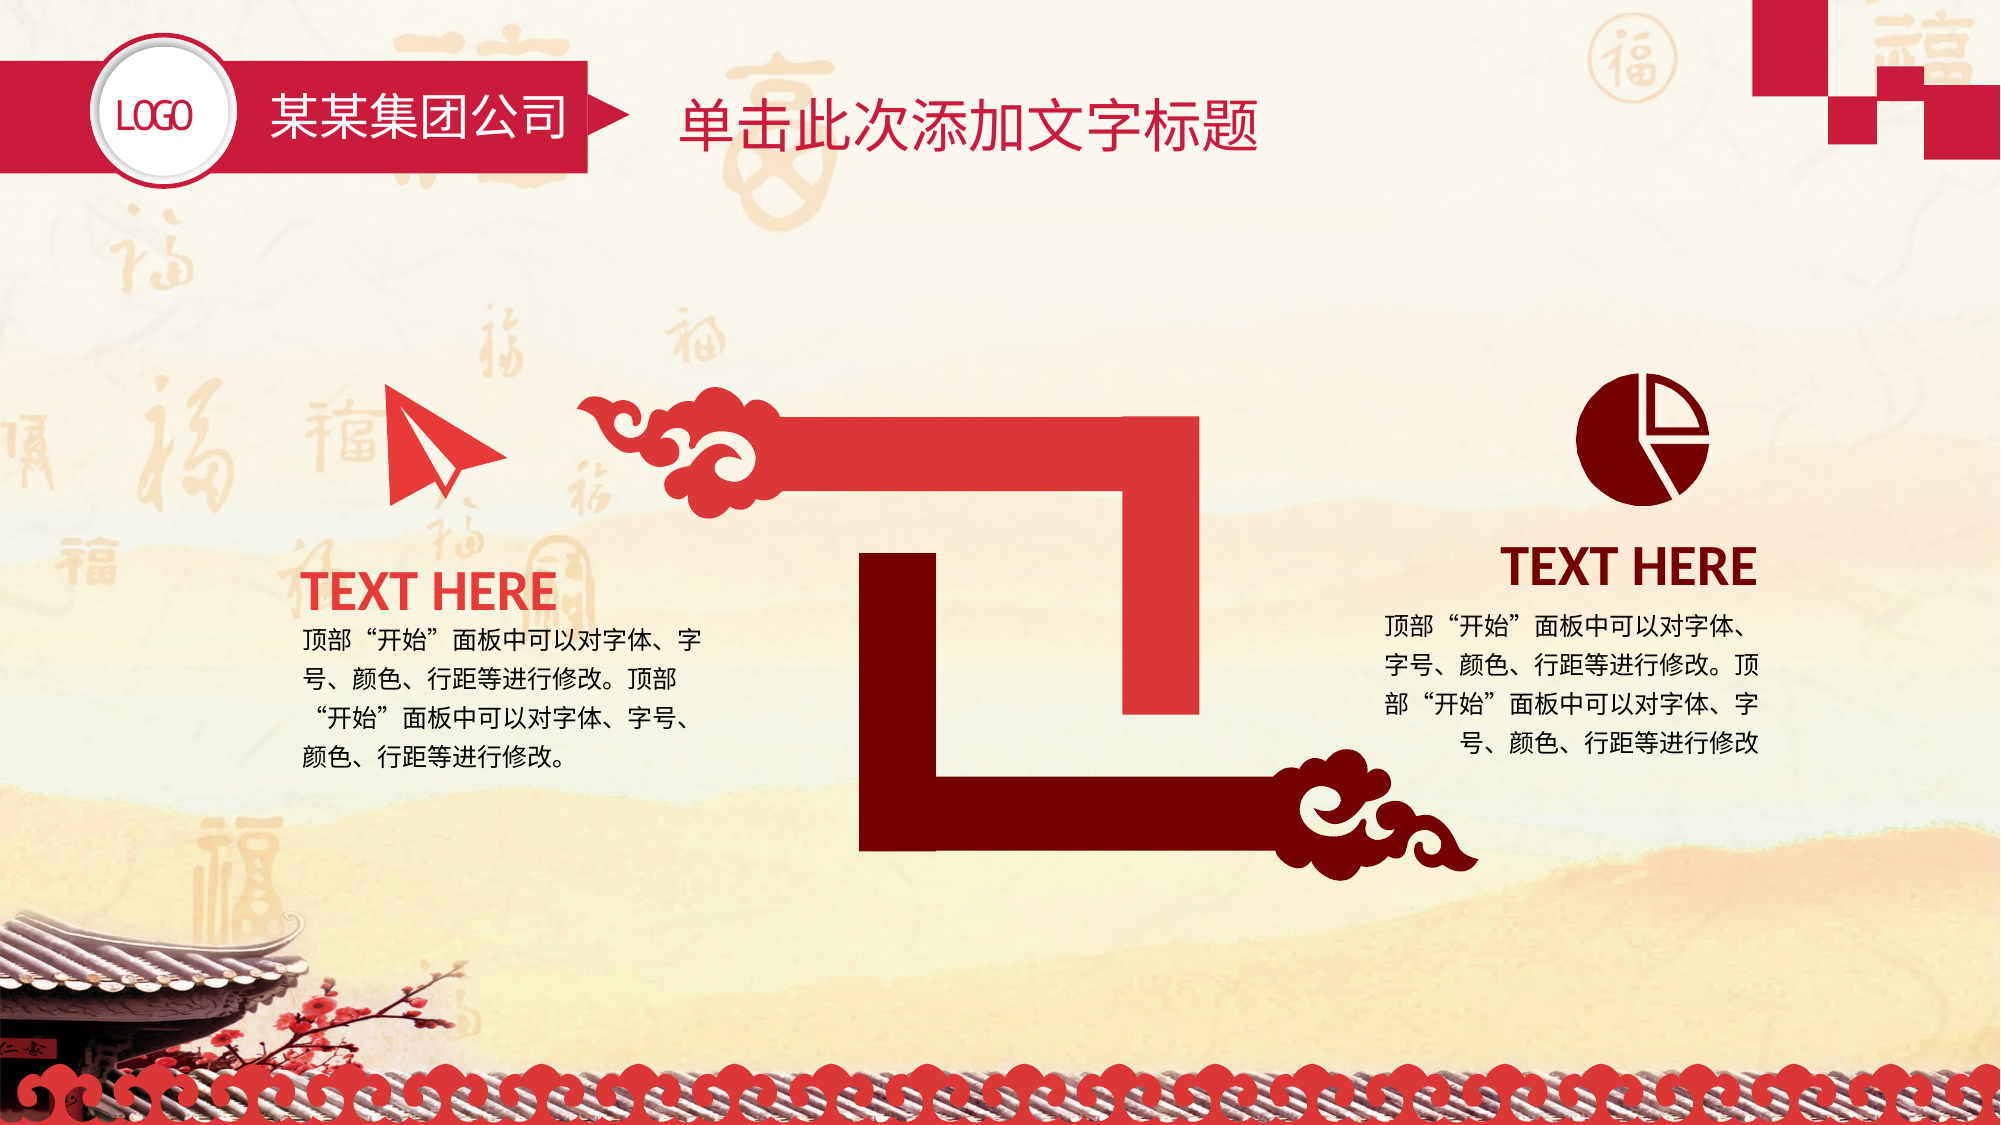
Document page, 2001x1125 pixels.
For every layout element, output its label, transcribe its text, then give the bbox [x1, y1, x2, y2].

text_box 顶部“开始”面板中可以对字体、字号、颜色、行距等进行修改。顶部“开始”面板中可以对字体、字号、颜色、行距等进行修改 [1479, 593, 1775, 765]
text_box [0, 1061, 2000, 1125]
text_box [1650, 443, 1710, 496]
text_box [858, 552, 1479, 882]
picture [1829, 0, 2000, 96]
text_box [576, 386, 1200, 715]
text_box [385, 384, 508, 506]
text_box [1646, 373, 1710, 436]
text_box 顶部“开始”面板中可以对字体、字号、颜色、行距等进行修改。顶部“开始”面板中可以对字体、字号、颜色、行距等进行修改。 [288, 608, 719, 779]
text_box [1575, 373, 1673, 506]
text_box TEXT HERE [285, 544, 573, 630]
picture [0, 0, 2000, 1061]
text_box TEXT HERE [1485, 519, 1773, 605]
